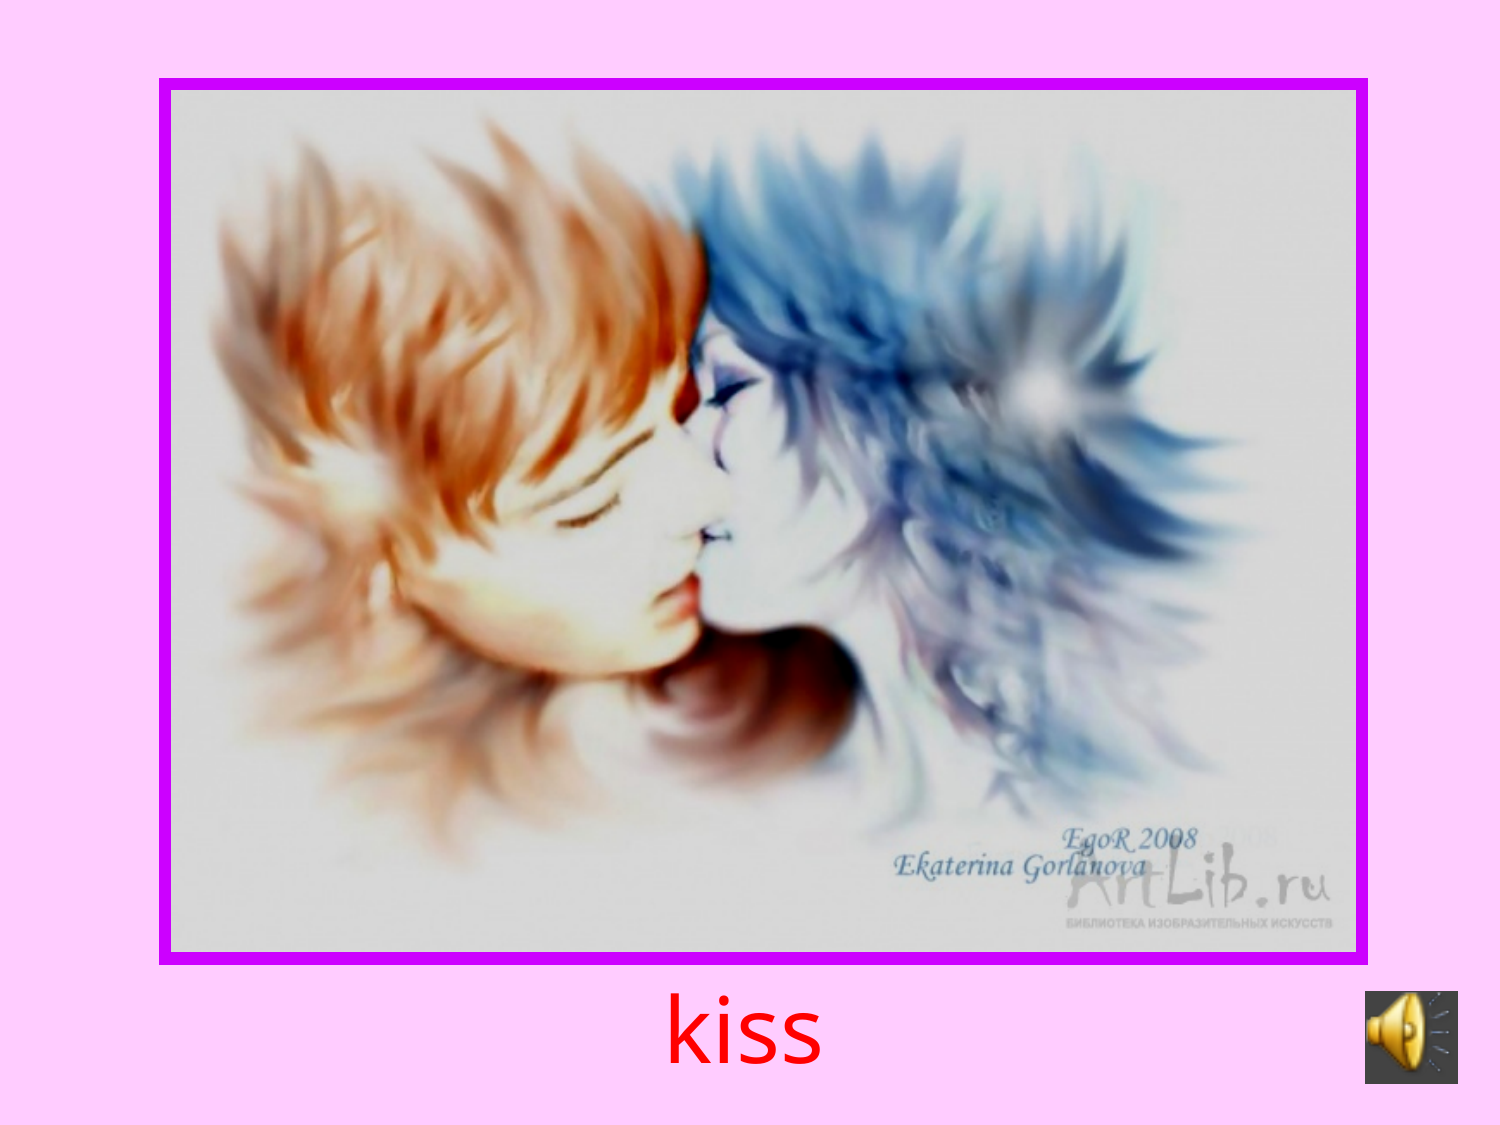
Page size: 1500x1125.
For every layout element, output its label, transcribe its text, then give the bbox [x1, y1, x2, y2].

picture [1364, 990, 1460, 1086]
text_box kiss [324, 964, 1164, 1089]
picture [170, 89, 1357, 953]
